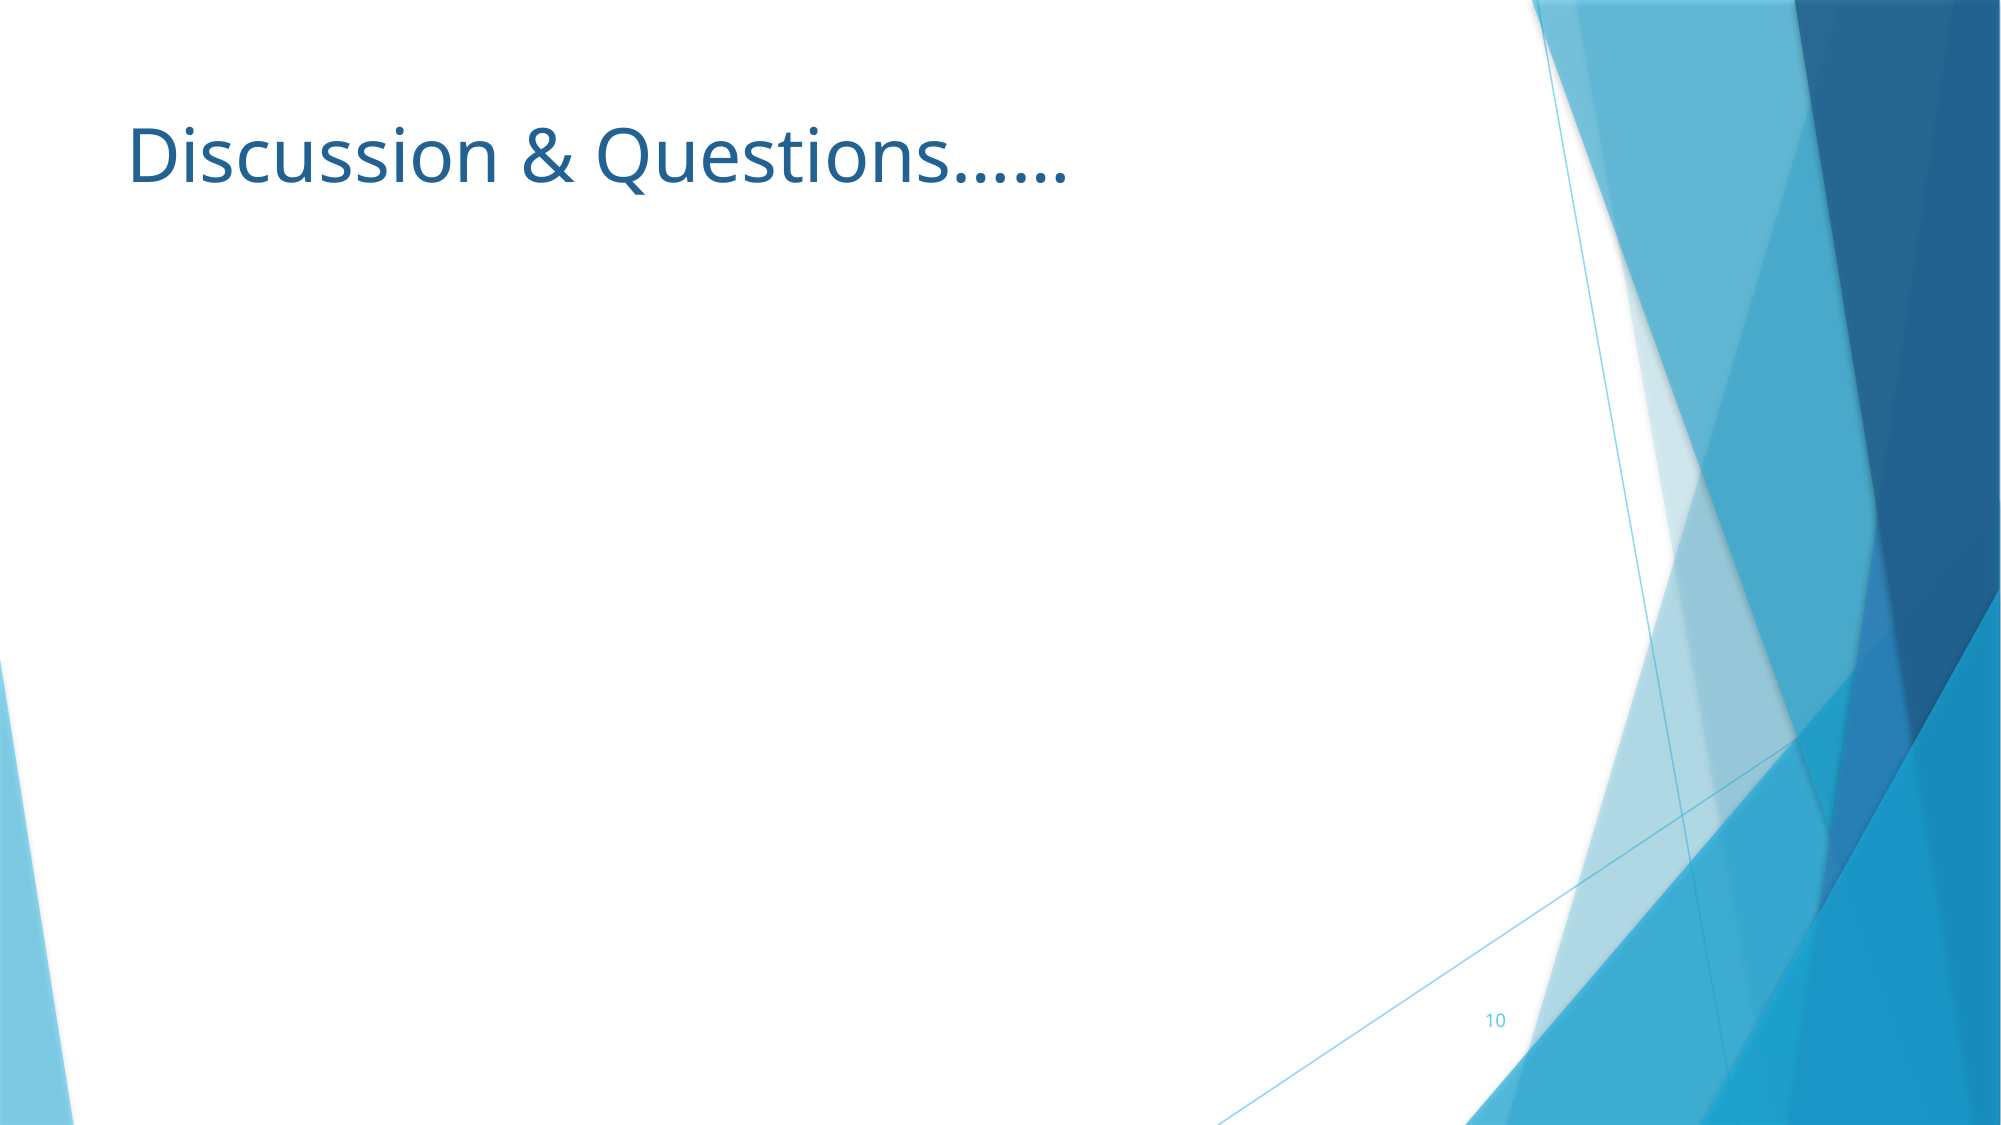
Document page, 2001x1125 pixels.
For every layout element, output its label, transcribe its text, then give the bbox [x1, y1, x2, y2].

slide_number 10 [1409, 991, 1522, 1051]
title Discussion & Questions…… [111, 99, 1522, 317]
